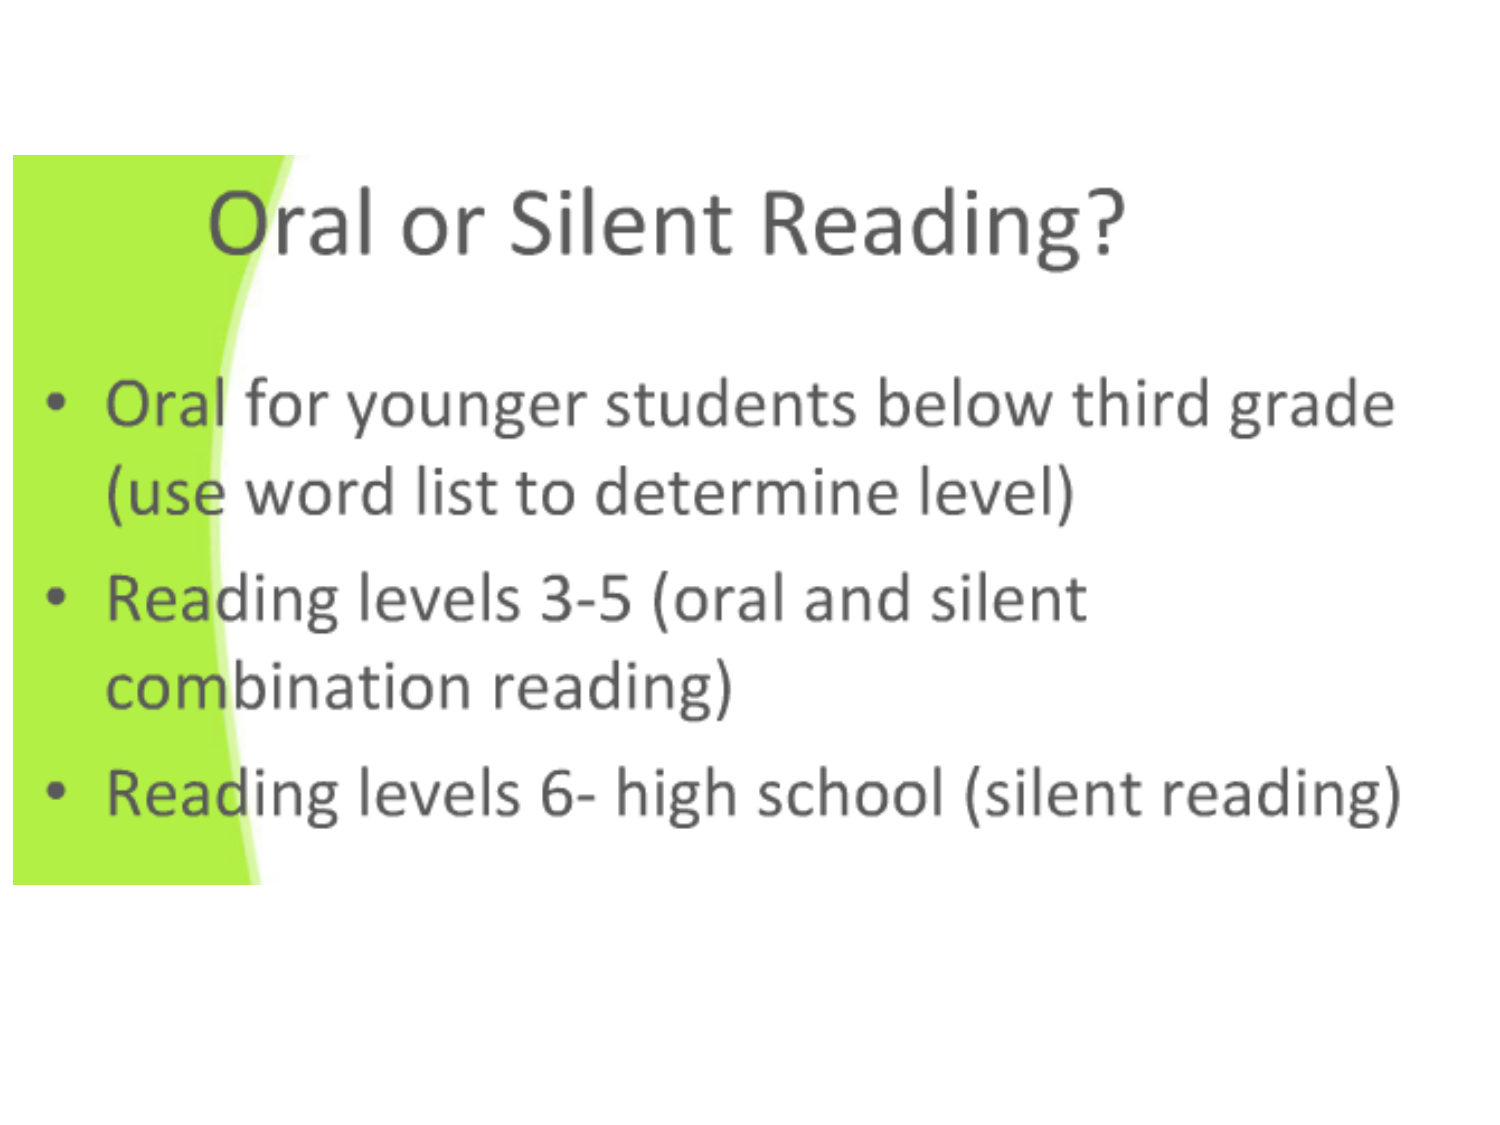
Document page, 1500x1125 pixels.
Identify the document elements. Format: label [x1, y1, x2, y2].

picture [13, 155, 1494, 885]
